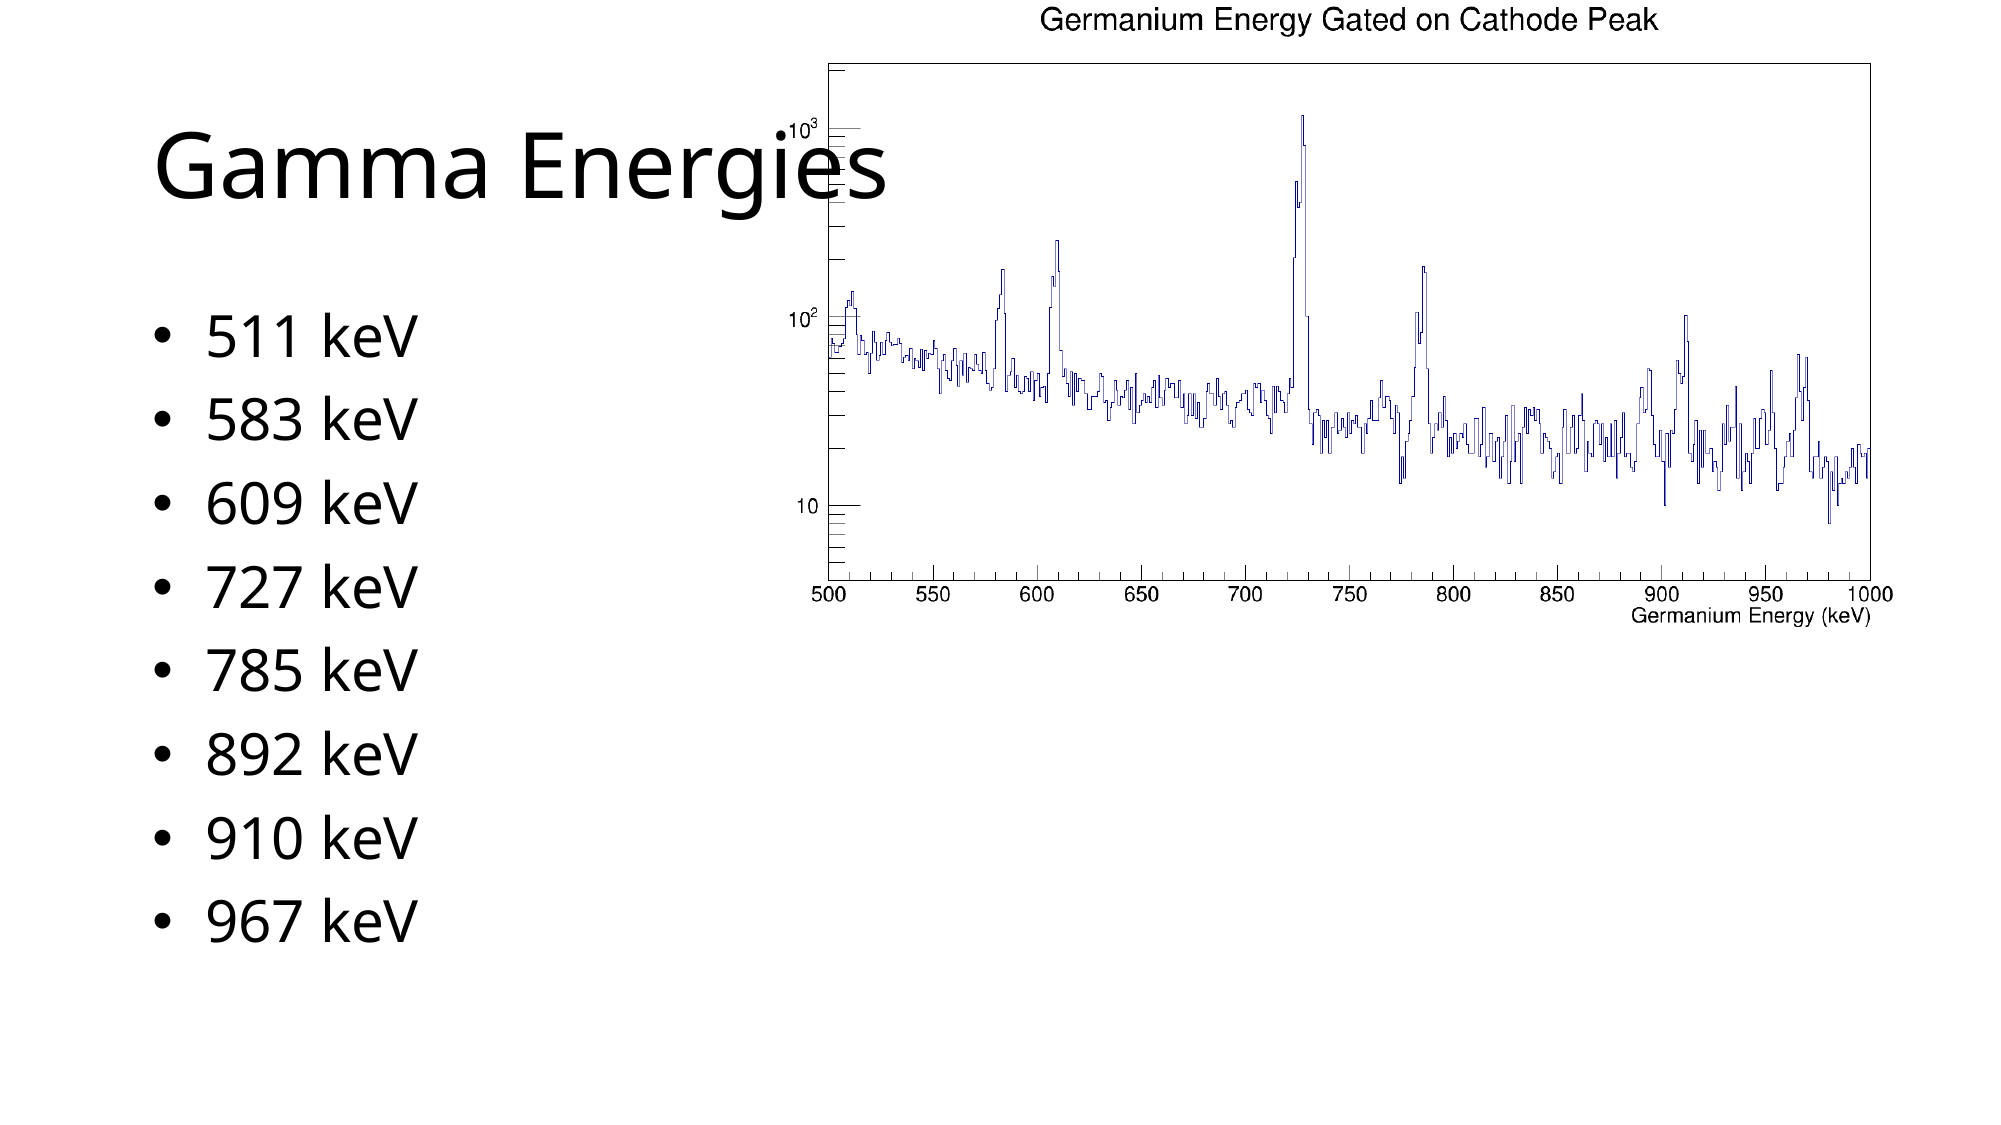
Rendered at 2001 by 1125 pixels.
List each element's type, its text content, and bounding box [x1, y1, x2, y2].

title Gamma Energies [137, 59, 699, 278]
picture [699, 0, 2000, 646]
list 511 keV 583 keV 609 keV 727 keV 785 keV 892 keV 910 keV 967 keV [137, 299, 1863, 1014]
